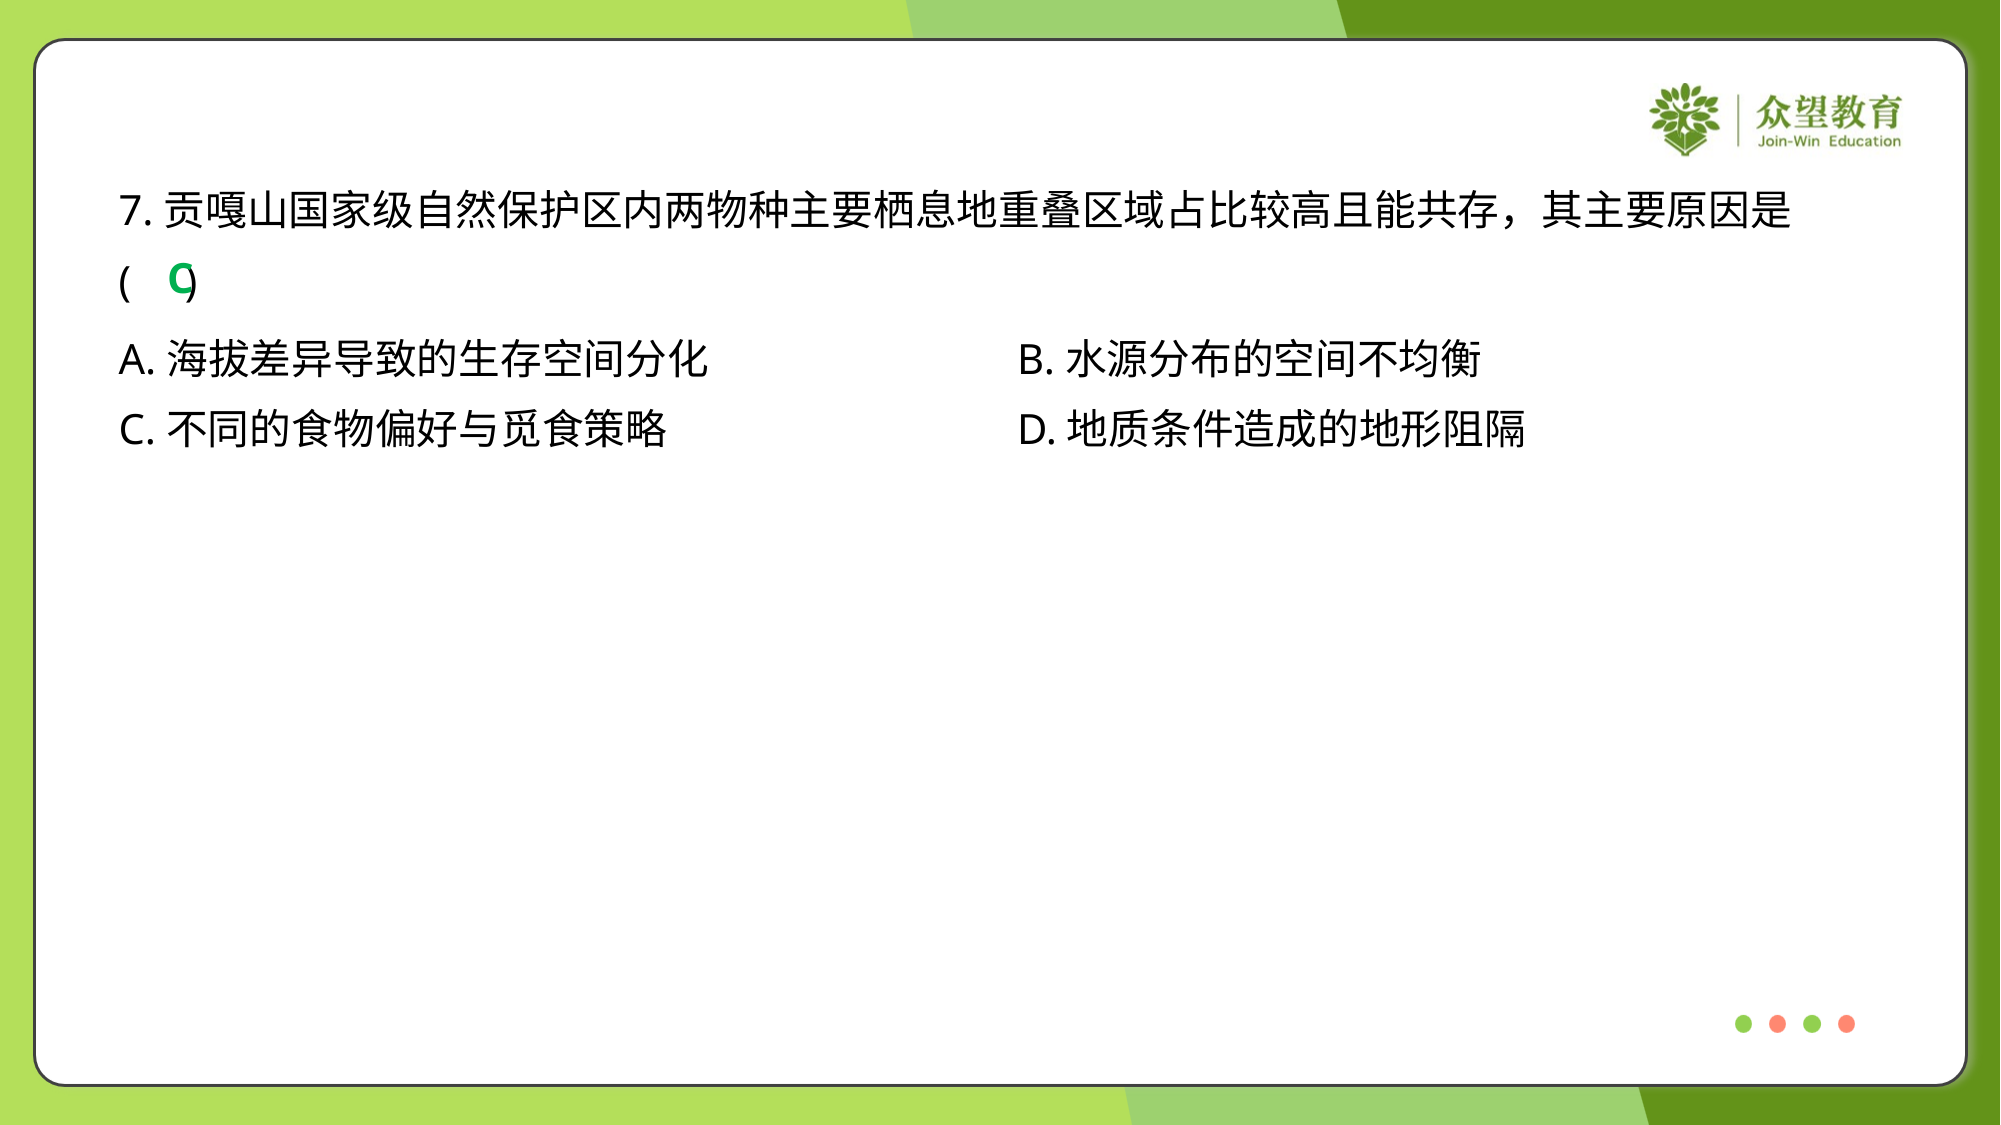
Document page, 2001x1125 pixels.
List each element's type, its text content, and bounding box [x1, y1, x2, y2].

text_box A.海拔差异导致的生存空间分化 B.水源分布的空间不均衡 C.不同的食物偏好与觅食策略 D.地质条件造成的地形阻隔 [118, 307, 1883, 446]
text_box C [151, 230, 210, 295]
picture [0, 0, 2000, 1125]
text_box 7.贡嘎山国家级自然保护区内两物种主要栖息地重叠区域占比较高且能共存，其主要原因是 ( ) [118, 158, 1883, 298]
